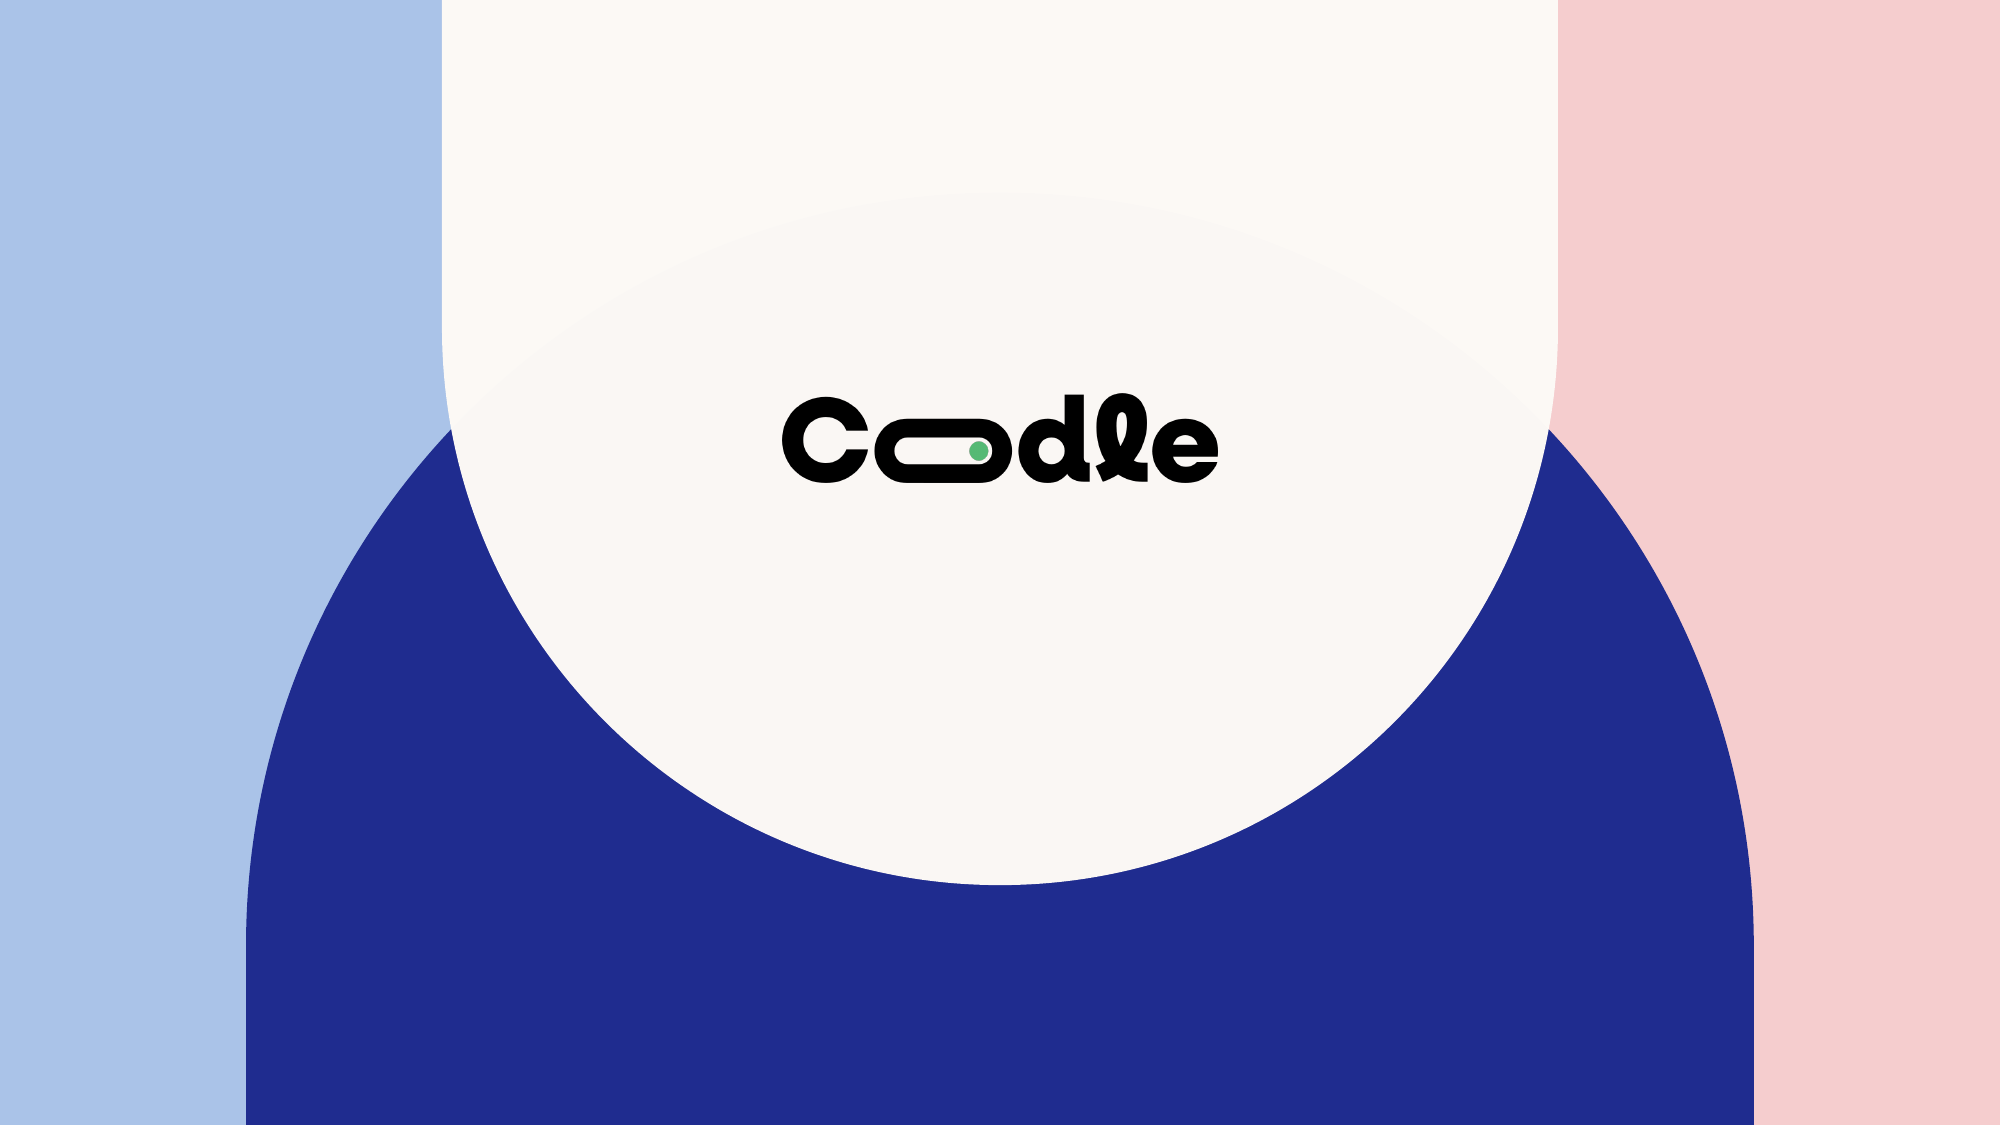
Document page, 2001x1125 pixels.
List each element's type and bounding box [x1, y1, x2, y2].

picture [781, 393, 1218, 483]
